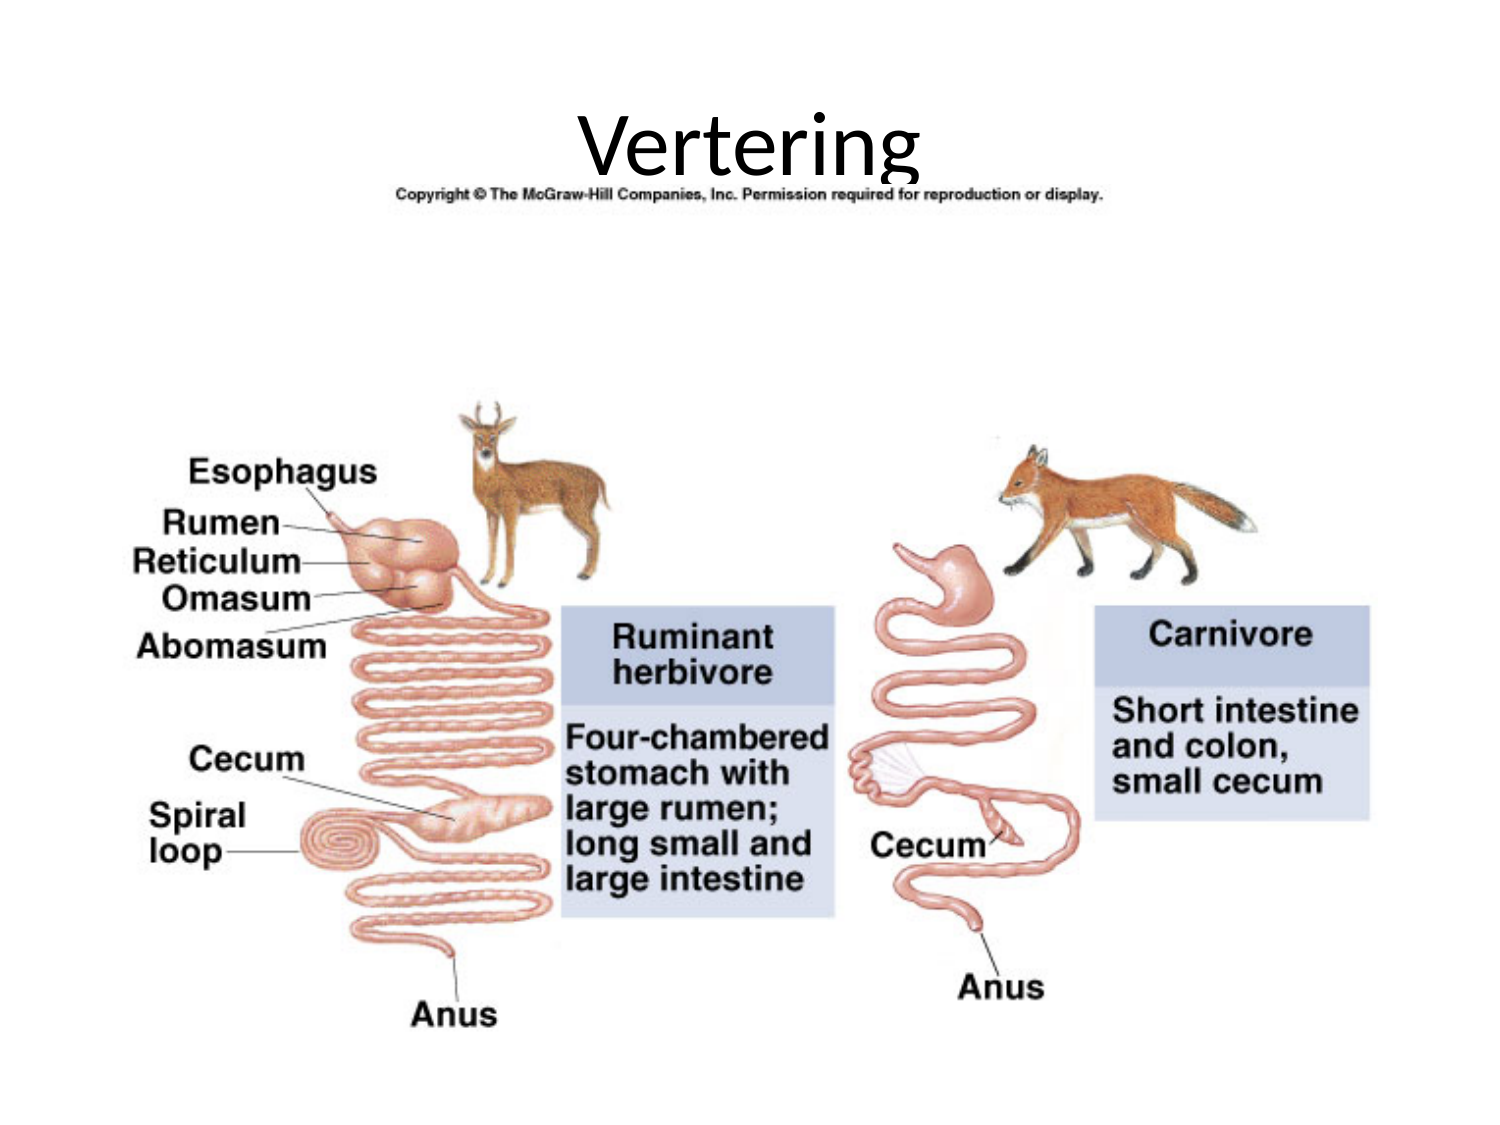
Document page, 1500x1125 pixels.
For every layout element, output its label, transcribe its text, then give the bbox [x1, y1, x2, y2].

picture [122, 183, 1378, 1125]
title Vertering [75, 45, 1425, 233]
